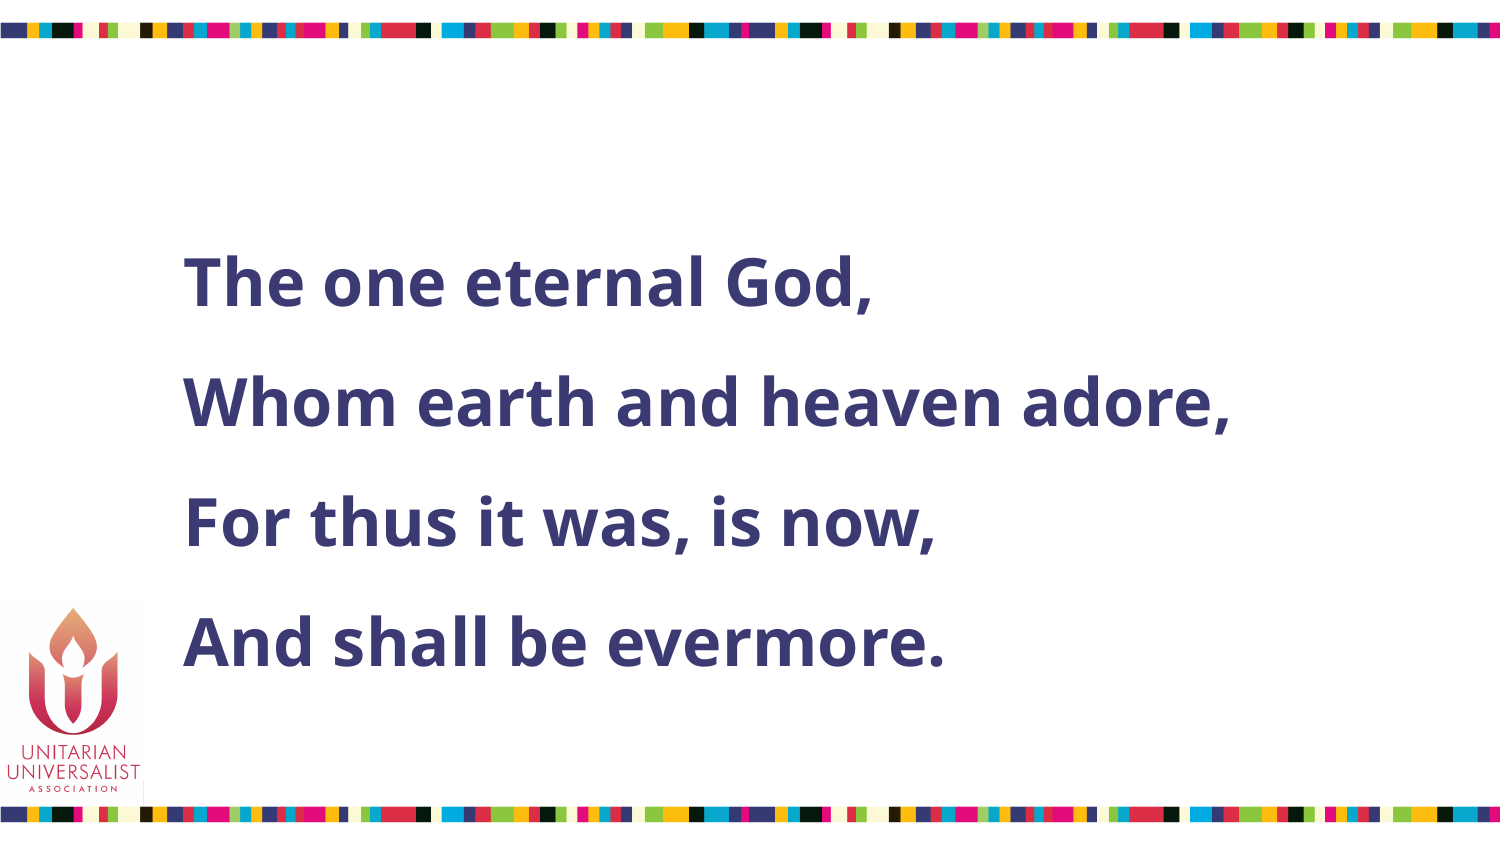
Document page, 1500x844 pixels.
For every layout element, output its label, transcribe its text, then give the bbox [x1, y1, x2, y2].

picture [0, 22, 1500, 40]
picture [0, 600, 1500, 824]
text_box The one eternal God, Whom earth and heaven adore, For thus it was, is now, And shall be evermore. [168, 184, 1421, 695]
